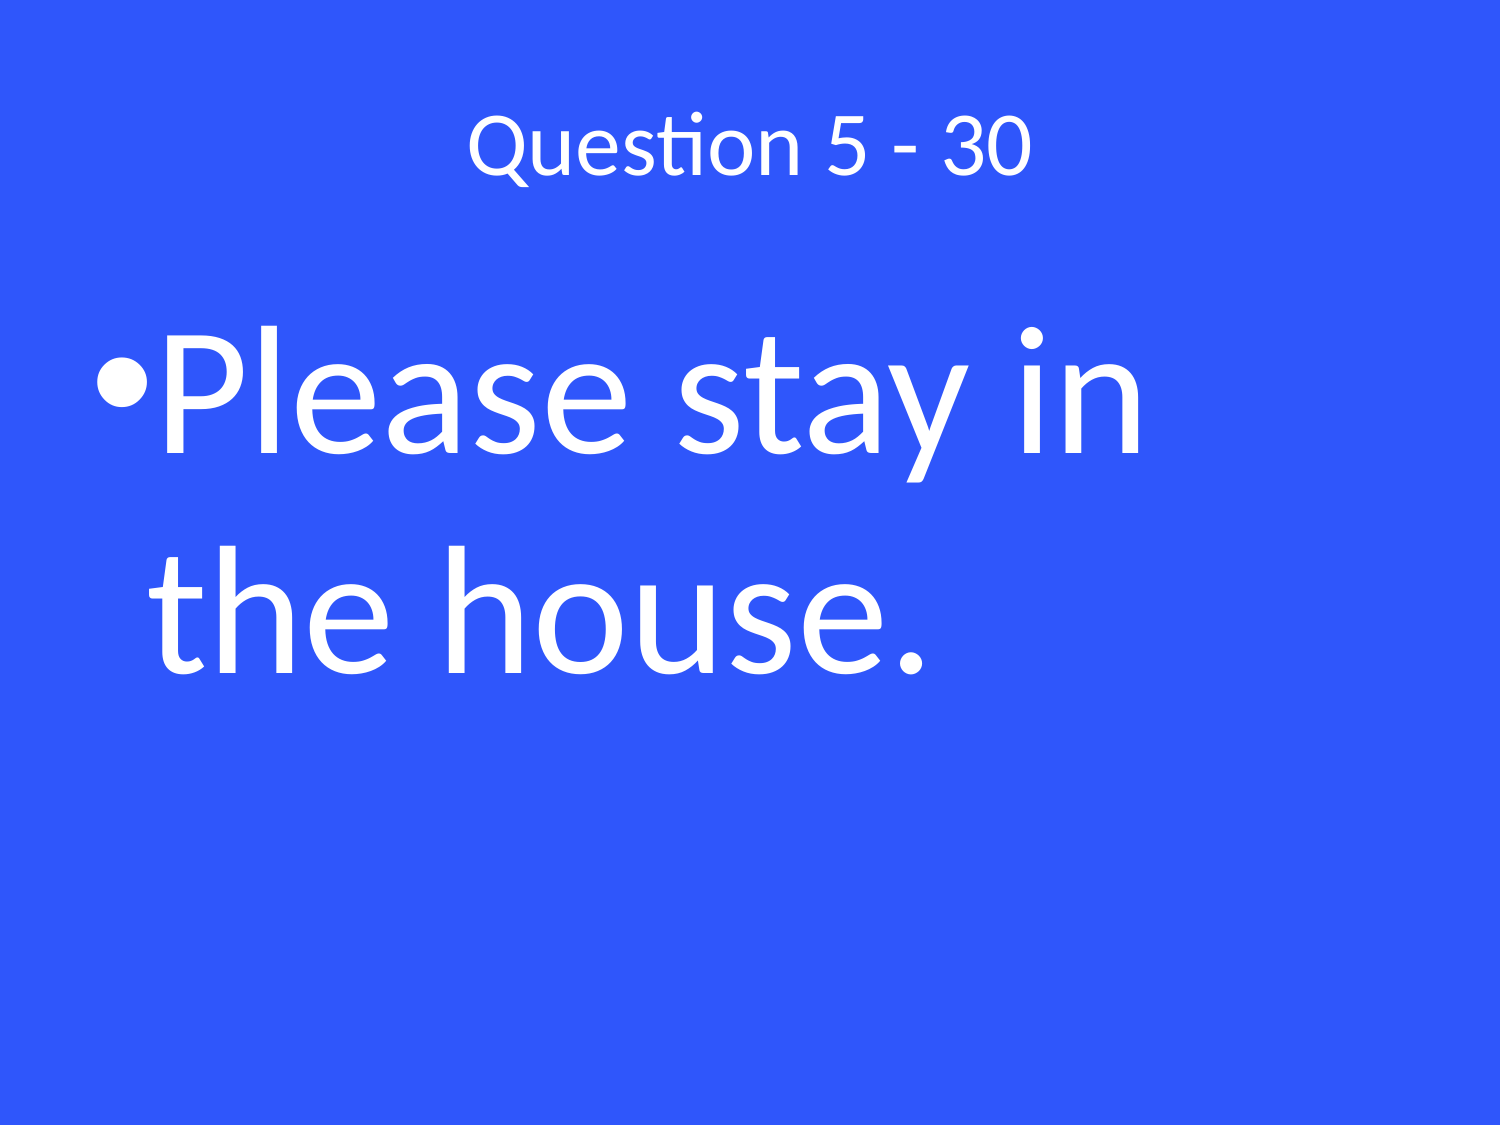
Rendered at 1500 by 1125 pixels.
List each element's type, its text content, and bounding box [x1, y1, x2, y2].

title Question 5 - 30 [75, 45, 1425, 233]
list Please stay in the house. [75, 262, 1425, 1005]
